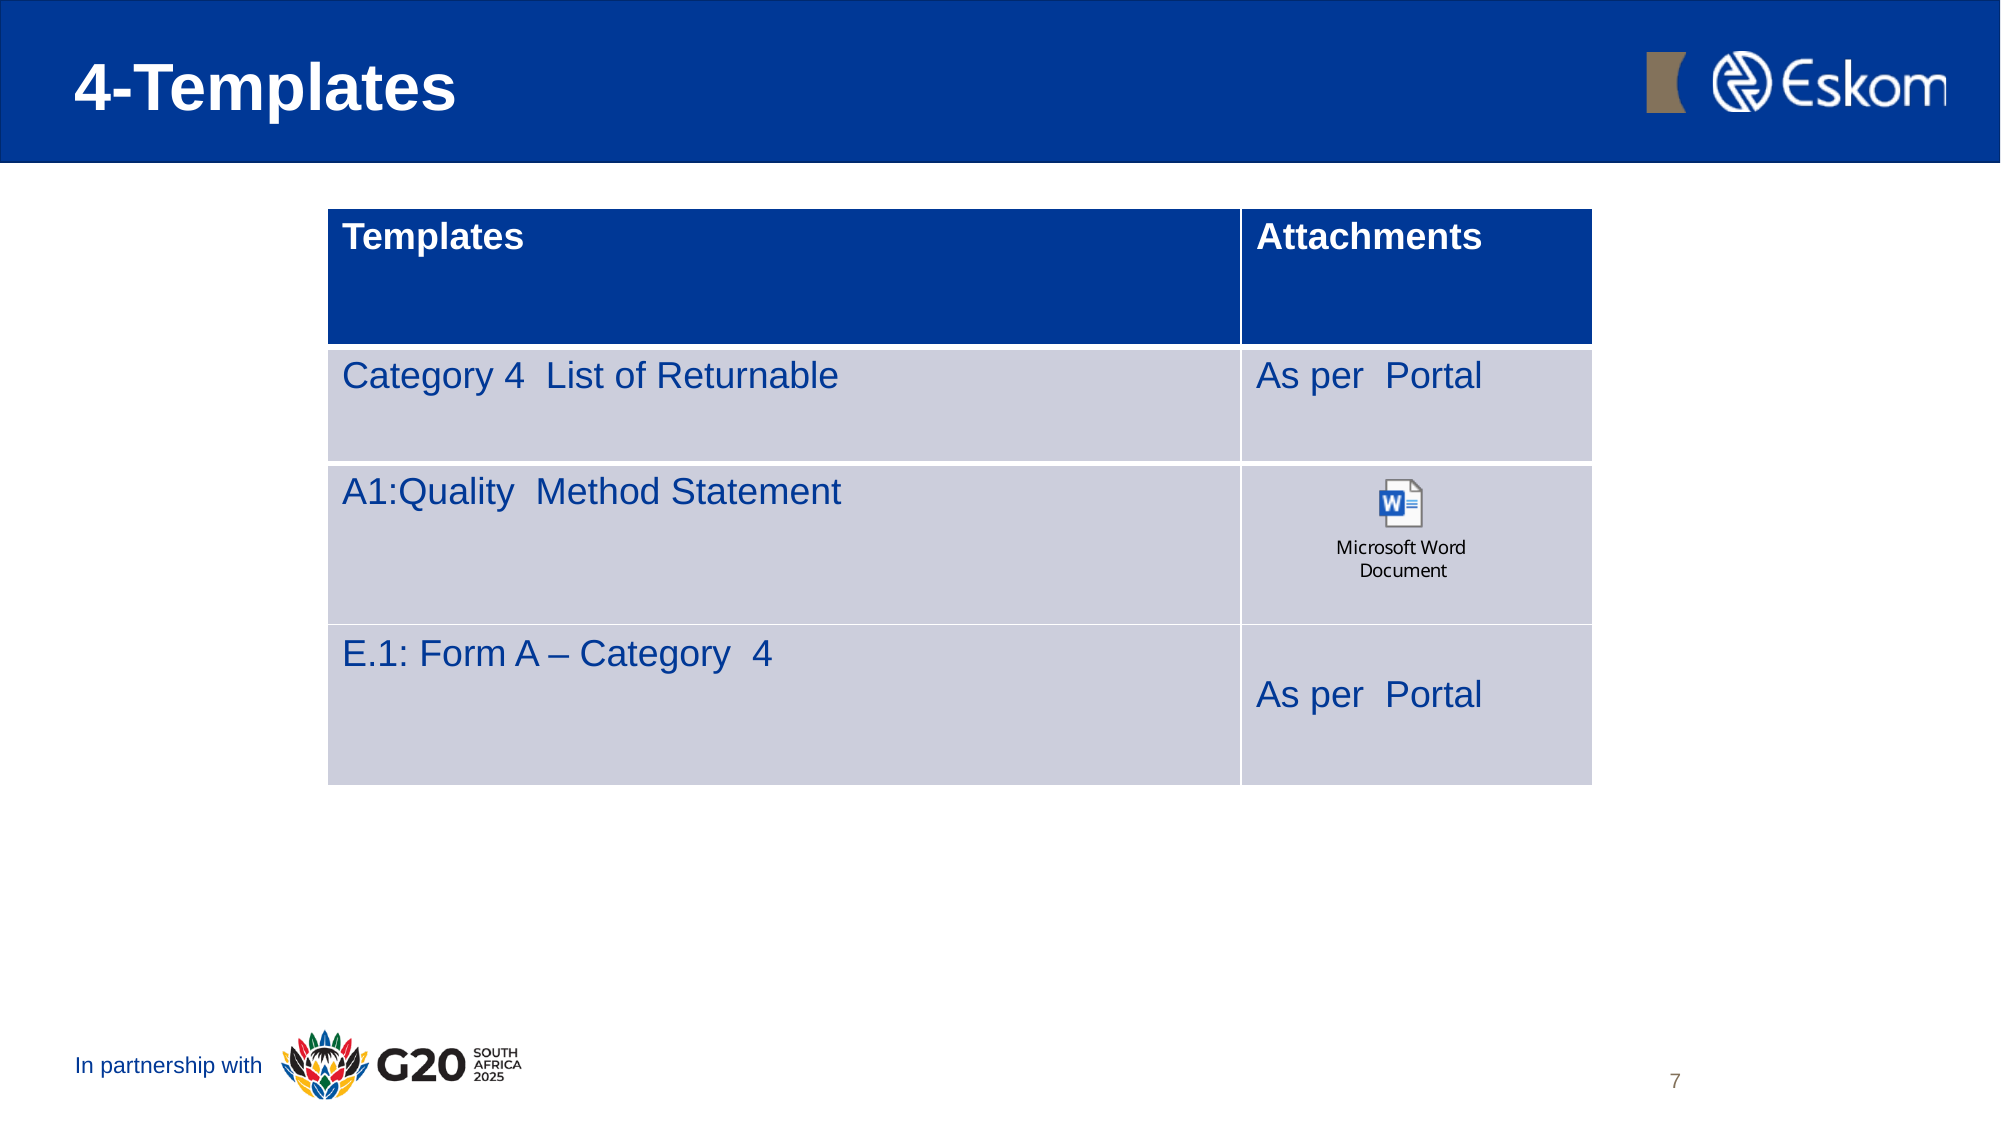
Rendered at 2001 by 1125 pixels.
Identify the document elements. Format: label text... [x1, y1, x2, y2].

table_header Attachments [1242, 209, 1592, 344]
title 4-Templates [59, 33, 1620, 143]
table_header Templates [328, 209, 1240, 344]
picture [280, 1029, 526, 1100]
table_cell A1:Quality Method Statement [328, 466, 1240, 624]
table_cell As per Portal [1242, 625, 1592, 785]
table_cell As per Portal [1242, 350, 1592, 461]
table_cell [1242, 466, 1592, 624]
table_cell E.1: Form A – Category 4 [328, 625, 1240, 785]
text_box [1328, 478, 1479, 605]
slide_number 7 [1425, 1058, 1697, 1103]
table_cell Category 4 List of Returnable [328, 350, 1240, 461]
